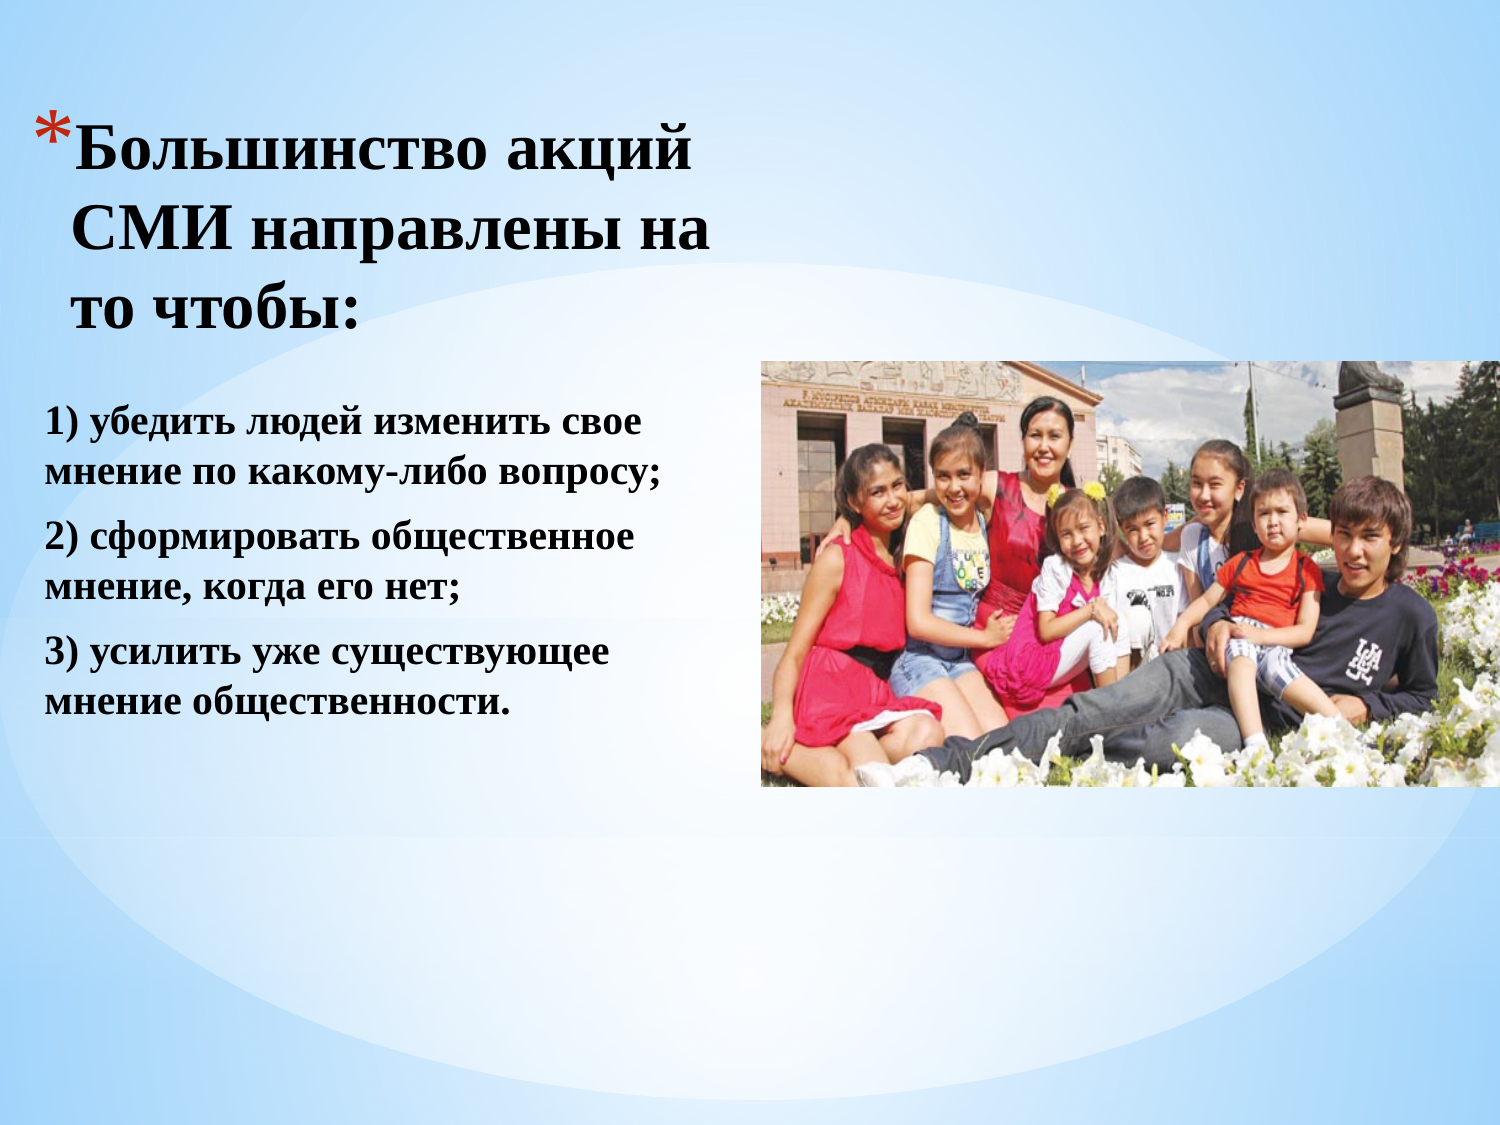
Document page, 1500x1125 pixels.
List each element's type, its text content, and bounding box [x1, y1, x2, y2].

list 1) убедить людей изменить свое мнение по какому-либо вопросу; 2) сформировать общественное мнение, когда его нет; 3) усилить уже существующее мнение общественности. [29, 385, 739, 823]
title Большинство акций СМИ направлены на то чтобы: [17, 66, 735, 350]
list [761, 361, 1500, 788]
